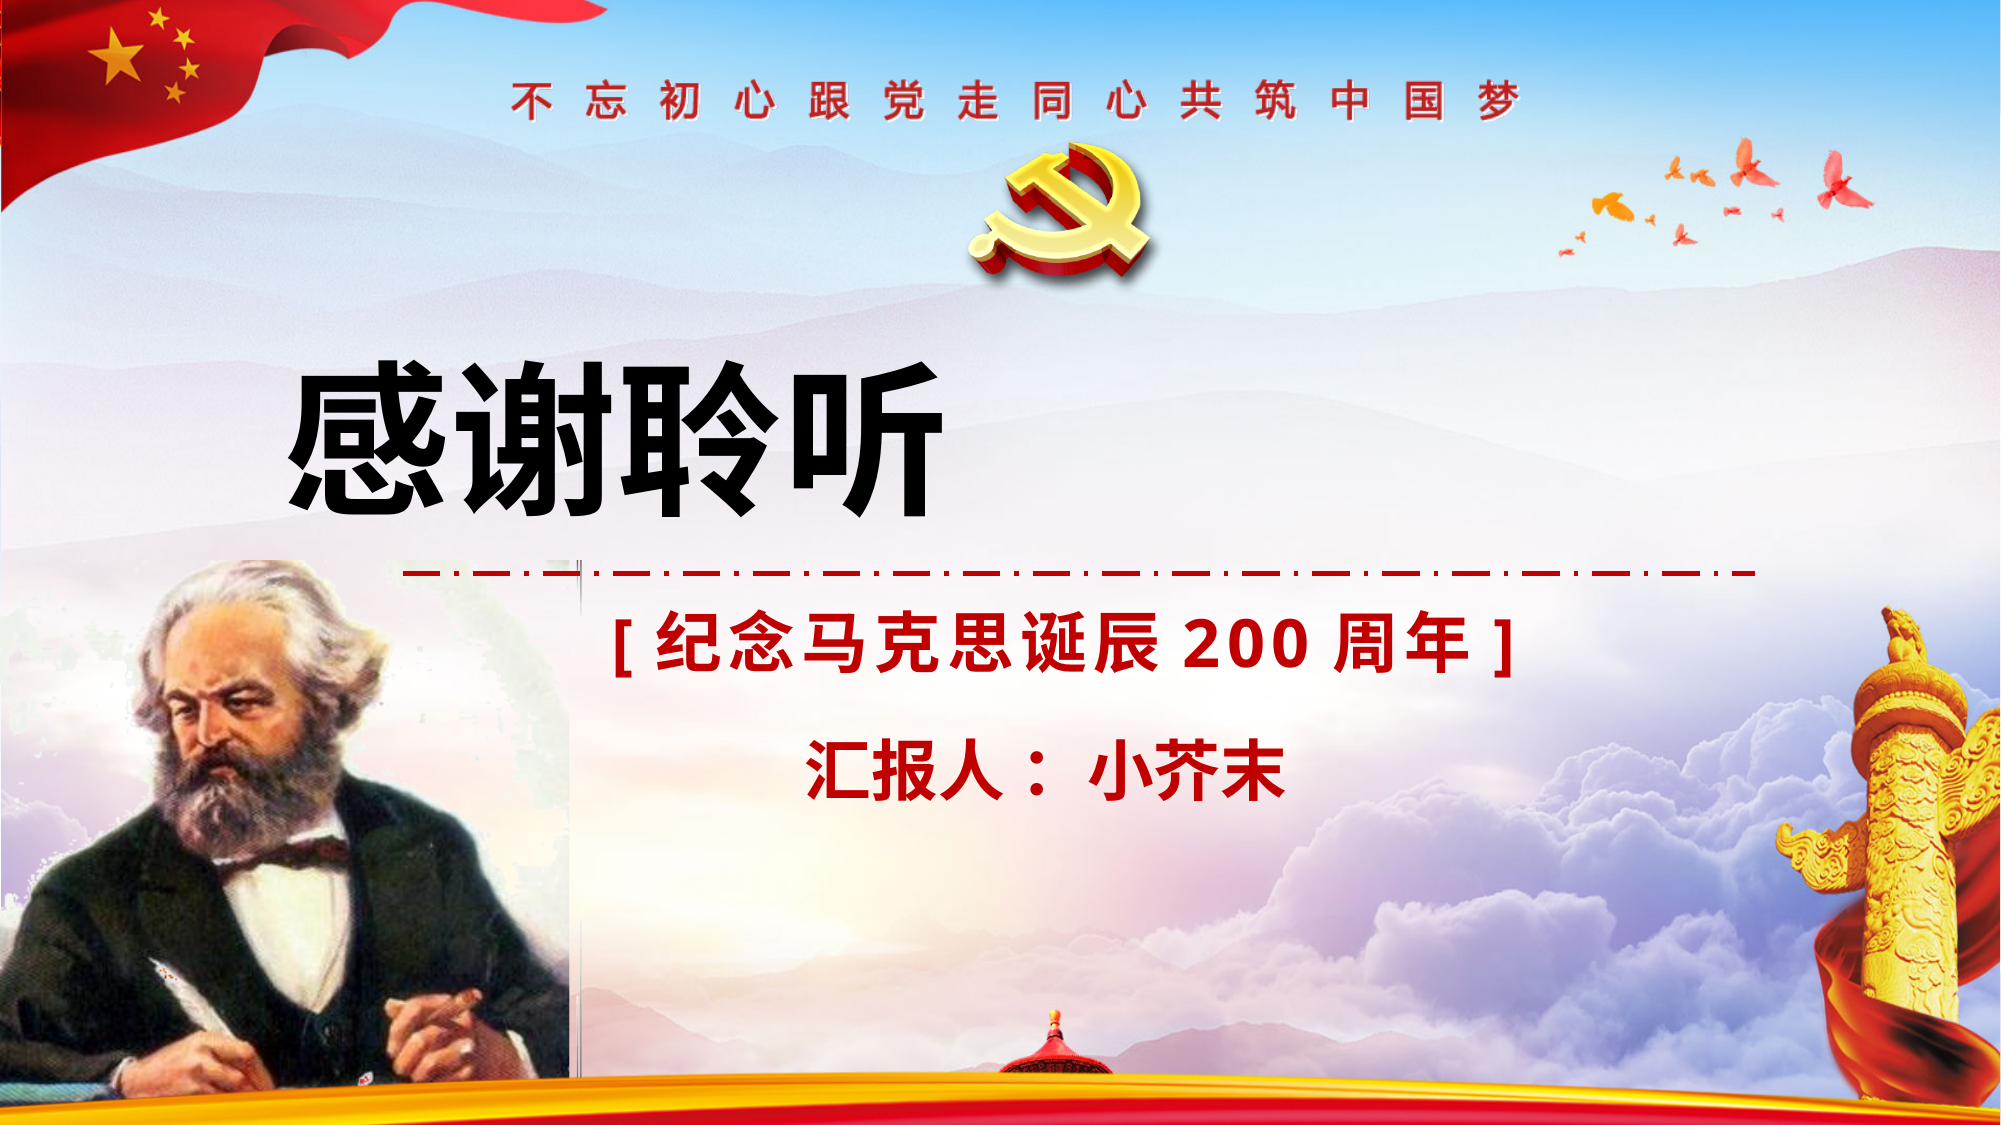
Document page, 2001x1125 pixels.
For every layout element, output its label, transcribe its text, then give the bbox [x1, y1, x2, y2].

picture [0, 0, 2001, 1125]
text_box 汇报人 ：小芥末 [790, 720, 1368, 816]
text_box 感谢聆听 [268, 328, 1708, 544]
text_box [纪念马克思诞辰200周年] [686, 593, 1708, 689]
